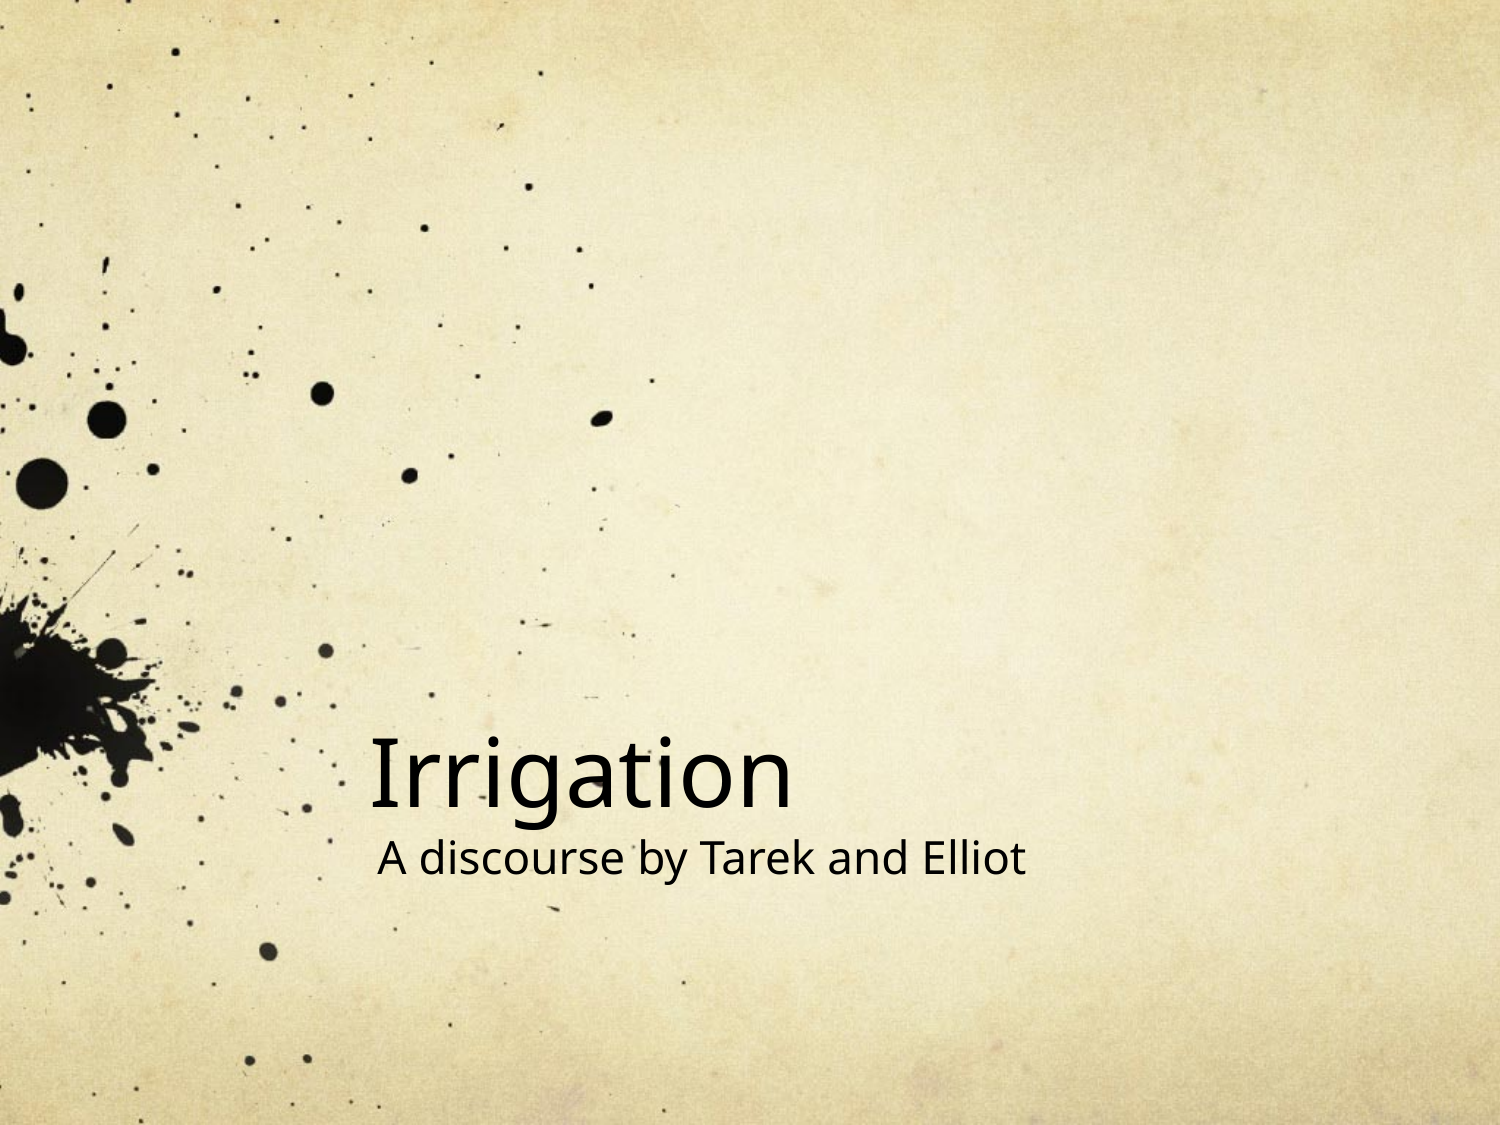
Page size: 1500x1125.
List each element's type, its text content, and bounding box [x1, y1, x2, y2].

subtitle A discourse by Tarek and Elliot [362, 829, 1425, 1023]
title Irrigation [362, 512, 1425, 827]
picture [0, 0, 1500, 1125]
